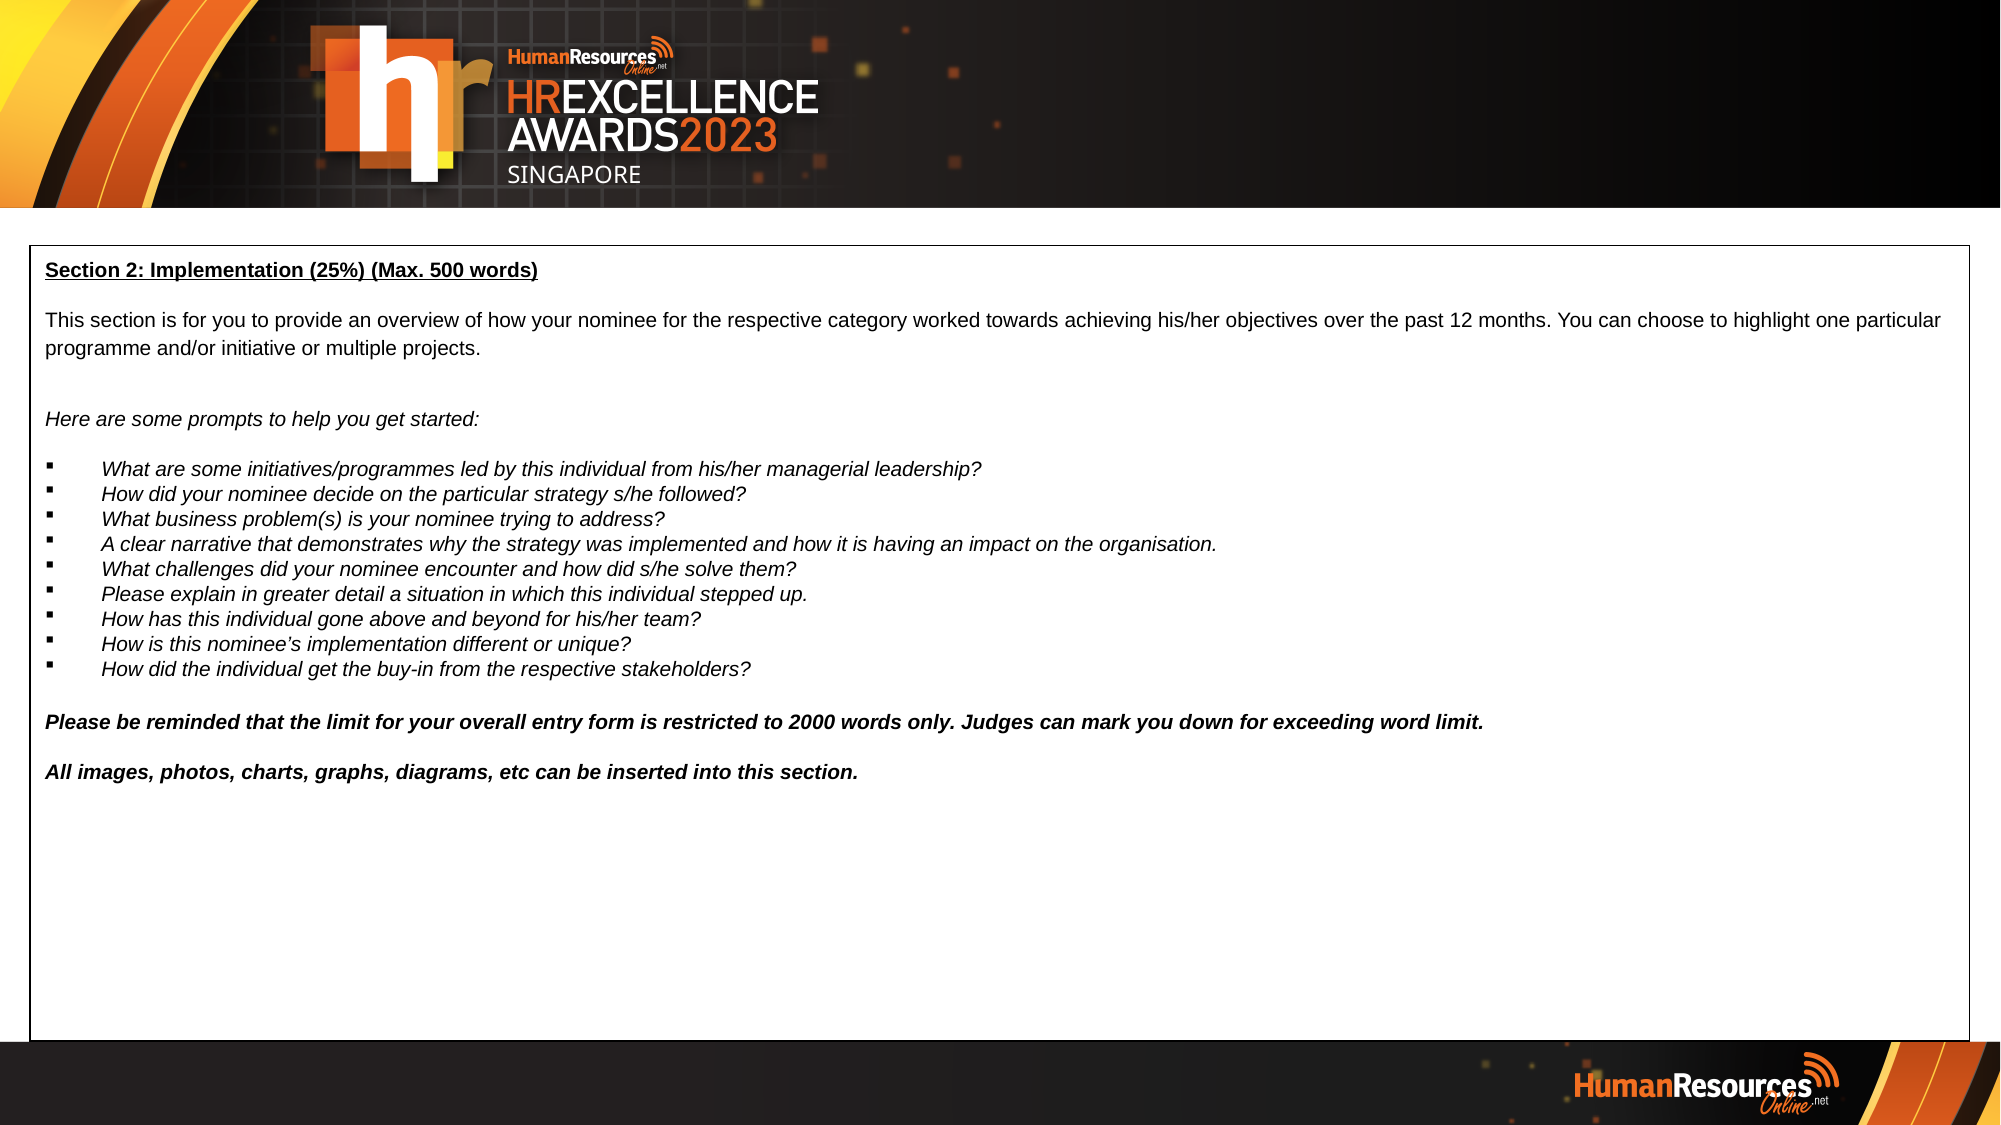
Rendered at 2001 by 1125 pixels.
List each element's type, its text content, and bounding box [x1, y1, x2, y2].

text_box SINGAPORE [492, 151, 790, 196]
text_box Section 2: Implementation (25%) (Max. 500 words) This section is for you to provide an overview of how your nominee for the respective category worked towards achieving his/her objectives over the past 12 months. You can choose to highlight one particular programme and/or initiative or multiple projects. Here are some prompts to help you get started: What are some initiatives/programmes led by this individual from his/her managerial leadership? How did your nominee decide on the particular strategy s/he followed? What business problem(s) is your nominee trying to address? A clear narrative that demonstrates why the strategy was implemented and how it is having an impact on the organisation. What challenges did your nominee encounter and how did s/he solve them? Please explain in greater detail a situation in which this individual stepped up. How has this individual gone above and beyond for his/her team? How is this nominee’s implementation different or unique? How did the individual get the buy-in from the respective stakeholders? Please be reminded that the limit for your overall entry form is restricted to 2000 words only. Judges can mark you down for exceeding word limit. All images, photos, charts, graphs, diagrams, etc can be inserted into this section. [30, 245, 1970, 1042]
picture [0, 0, 2001, 1125]
